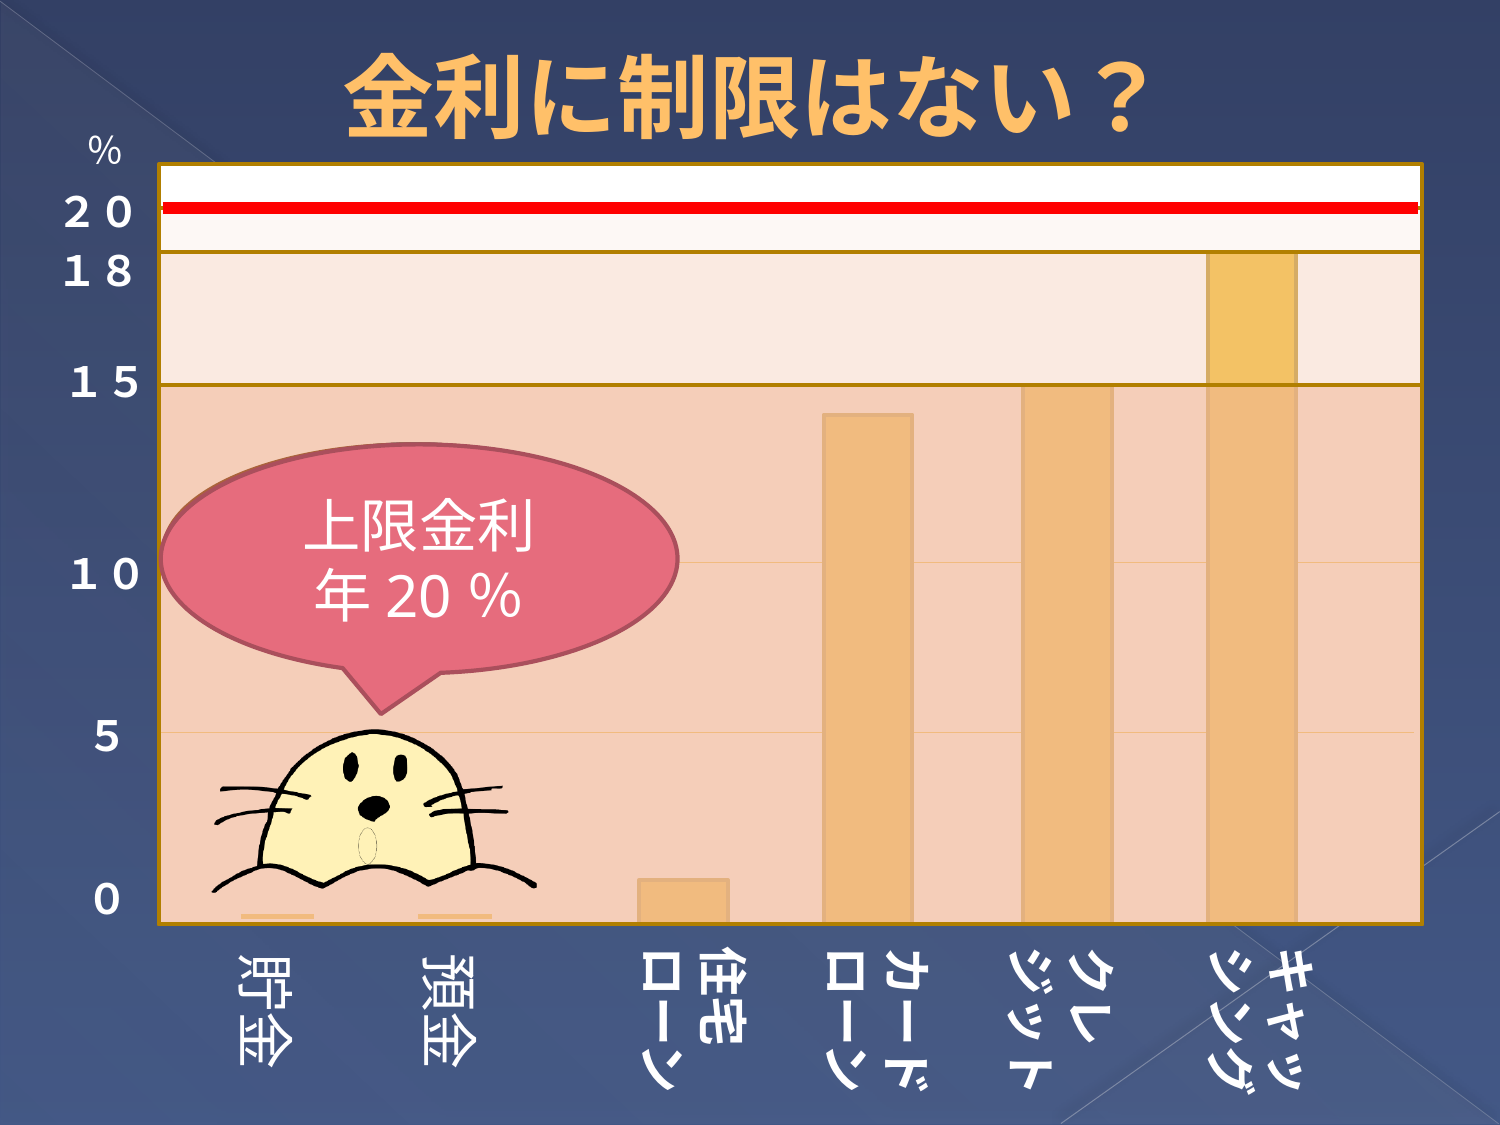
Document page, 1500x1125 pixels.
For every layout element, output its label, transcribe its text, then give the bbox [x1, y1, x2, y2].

text_box ５ [71, 702, 143, 768]
text_box ％ [71, 119, 139, 180]
text_box １８ [42, 237, 156, 303]
text_box ０ [71, 865, 143, 930]
text_box ２０ [41, 178, 156, 244]
text_box [157, 206, 1424, 250]
text_box １０ [49, 540, 157, 606]
text_box [157, 162, 1424, 206]
text_box １５ [49, 348, 157, 414]
text_box [157, 383, 1424, 926]
text_box [157, 250, 1424, 383]
text_box キャッ シング [1178, 931, 1330, 1096]
text_box クレ ジット [978, 931, 1131, 1096]
text_box 住宅 ローン [565, 931, 763, 1096]
picture [210, 729, 537, 893]
title 金利に制限はない？ [247, 53, 1241, 136]
text_box 預金 [392, 939, 494, 1072]
text_box カード ローン [794, 931, 946, 1096]
text_box 貯金 [207, 939, 309, 1072]
text_box 上限金利 年20％ [158, 442, 680, 716]
